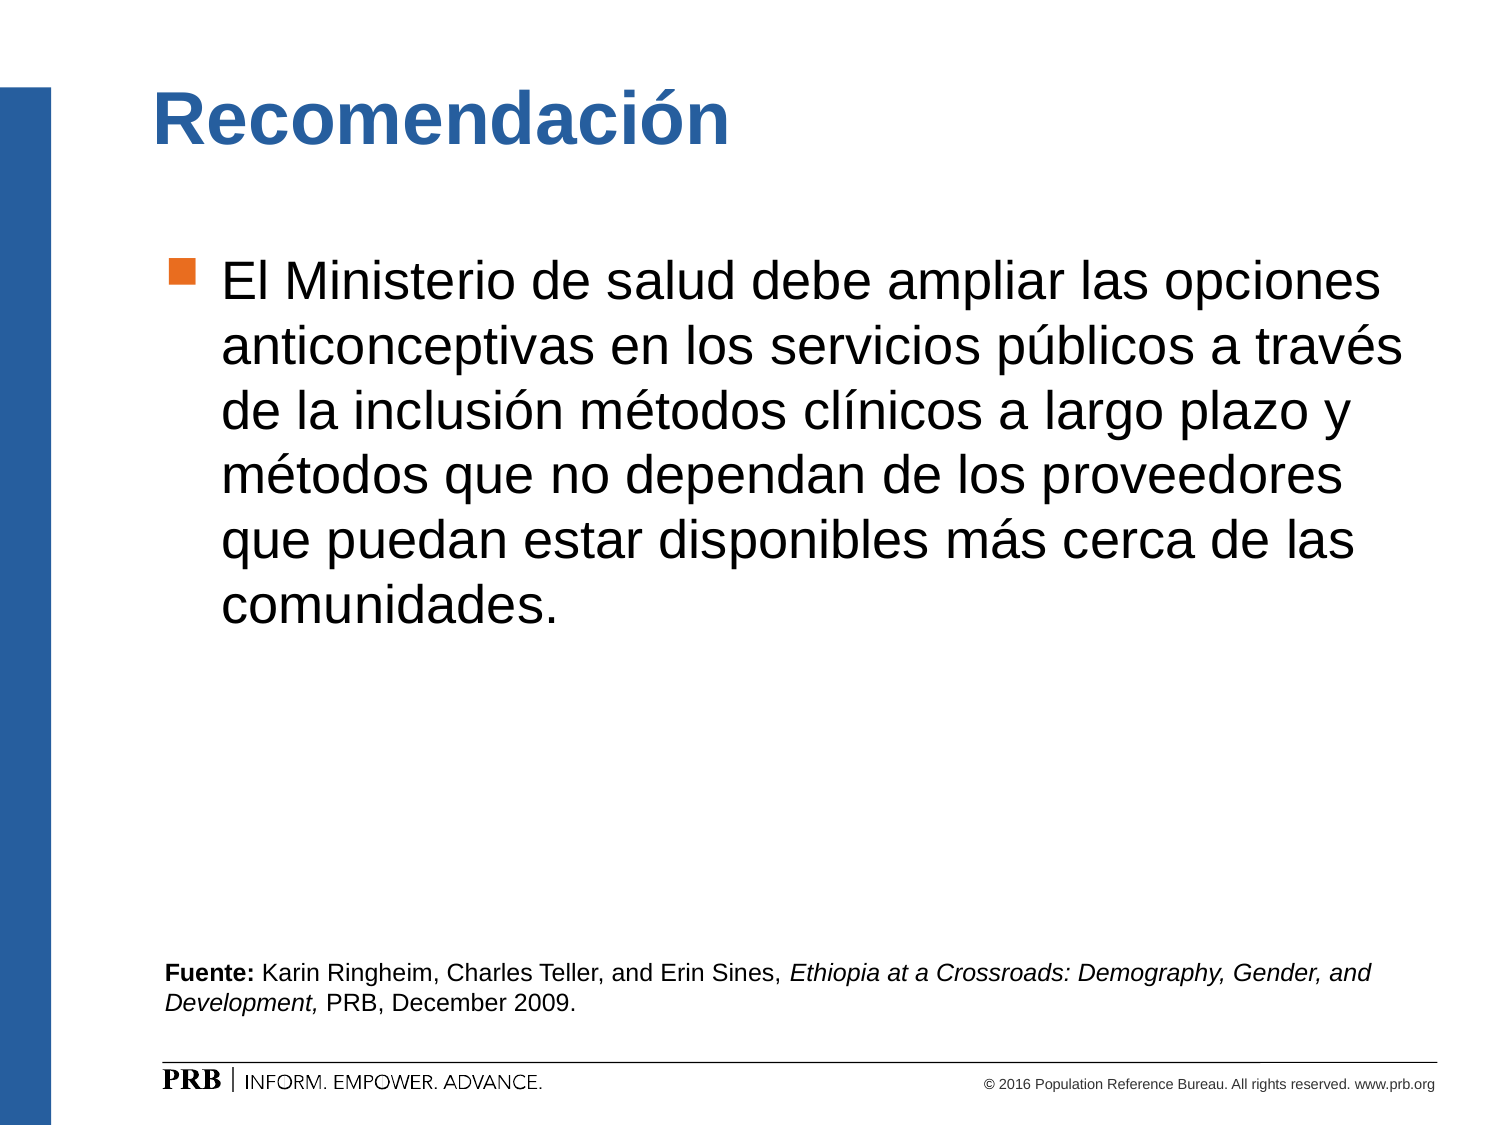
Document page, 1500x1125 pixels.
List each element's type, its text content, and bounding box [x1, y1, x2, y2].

list El Ministerio de salud debe ampliar las opciones anticonceptivas en los servicios públicos a través de la inclusión métodos clínicos a largo plazo y métodos que no dependan de los proveedores que puedan estar disponibles más cerca de las comunidades. [150, 237, 1438, 1013]
title Recomendación [137, 62, 1407, 163]
text_box Fuente: Karin Ringheim, Charles Teller, and Erin Sines, Ethiopia at a Crossroads: Demography, Gender, and Development, PRB, December 2009. [149, 949, 1425, 1024]
